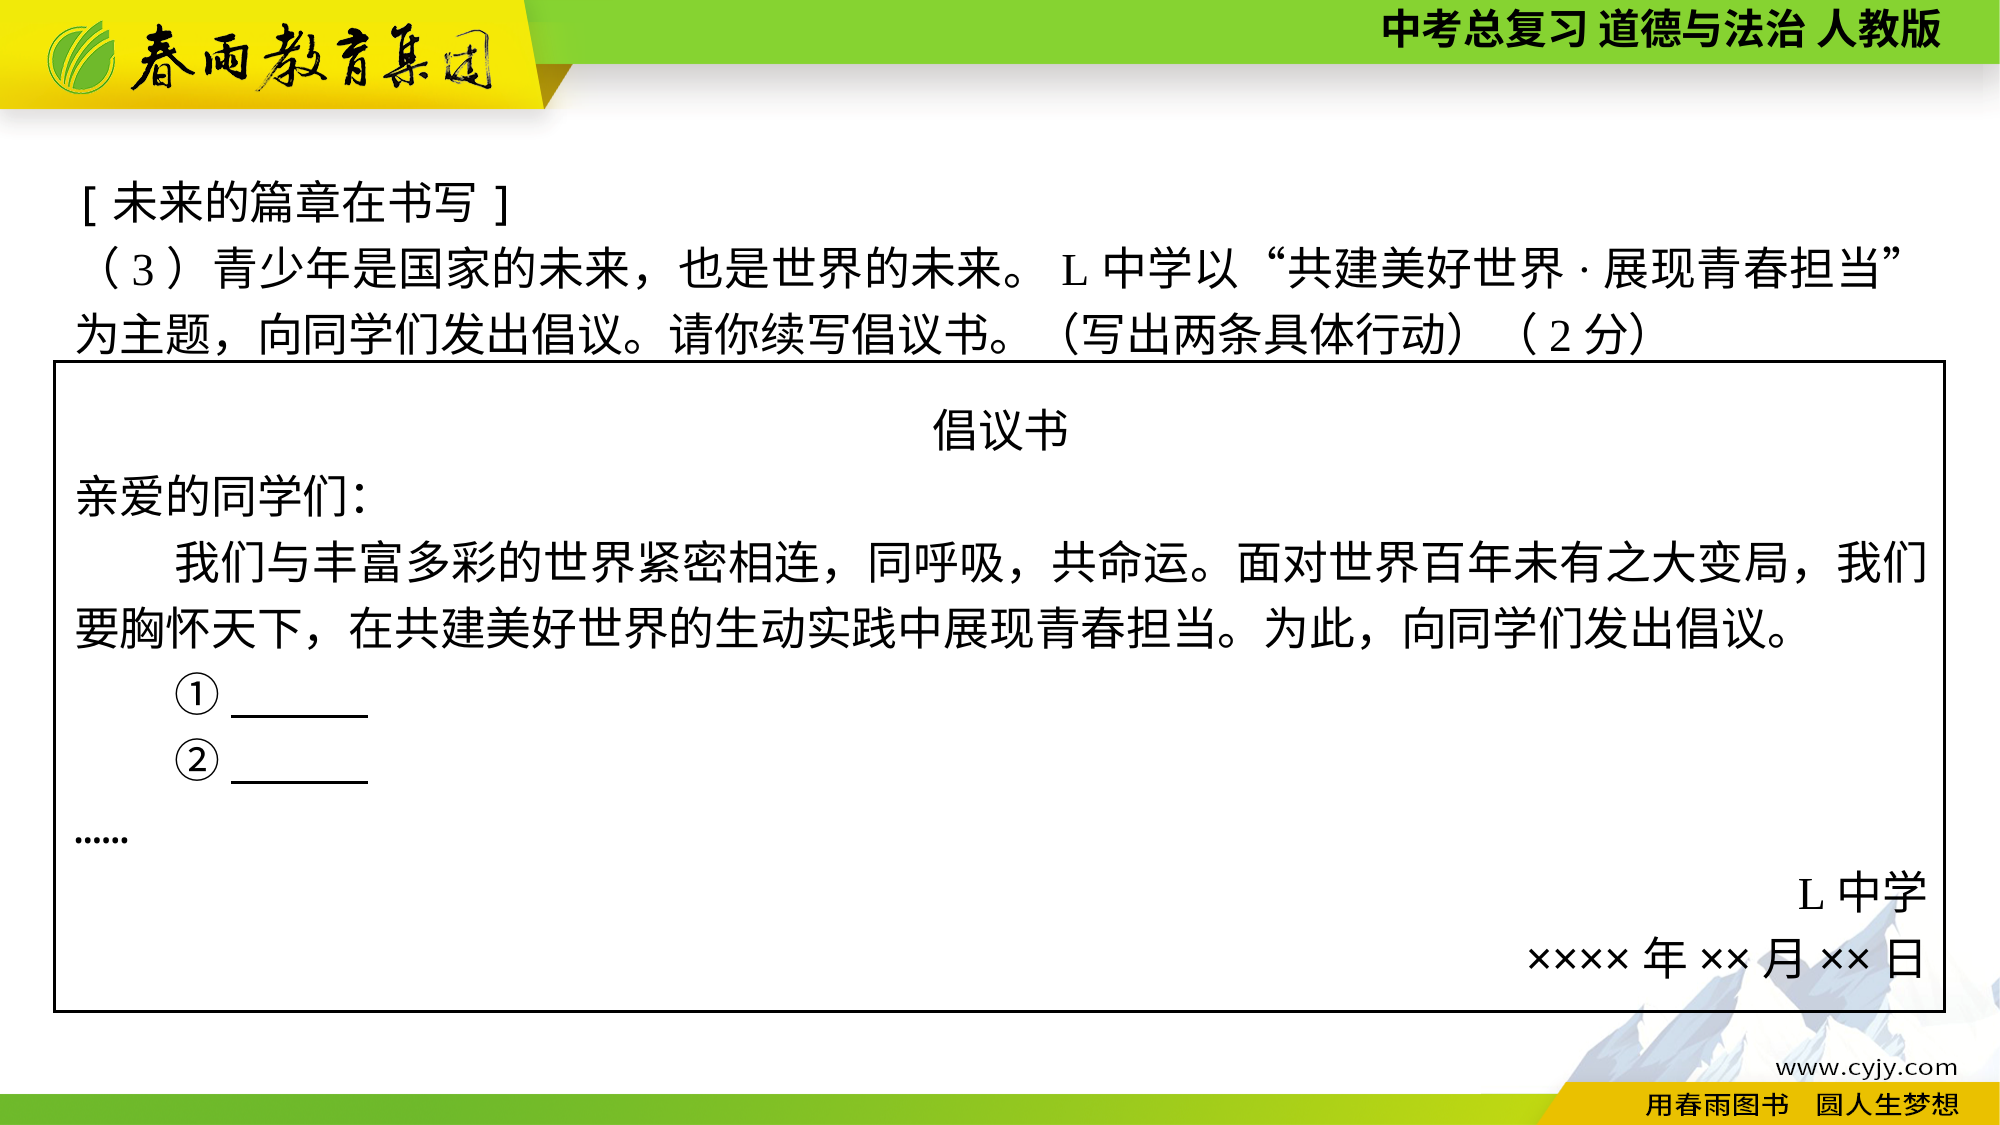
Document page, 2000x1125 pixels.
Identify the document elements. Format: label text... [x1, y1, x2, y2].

text_box [54, 361, 1945, 1012]
picture [0, 0, 2000, 1125]
list [未来的篇章在书写] （3）青少年是国家的未来，也是世界的未来。L中学以“共建美好世界·展现青春担当”为主题，向同学们发出倡议。请你续写倡议书。（写出两条具体行动）（2分） 倡议书 亲爱的同学们： 我们与丰富多彩的世界紧密相连，同呼吸，共命运。面对世界百年未有之大变局，我们要胸怀天下，在共建美好世界的生动实践中展现青春担当。为此，向同学们发出倡议。 ① ② …… L中学 ××××年××月××日 [59, 155, 1944, 361]
